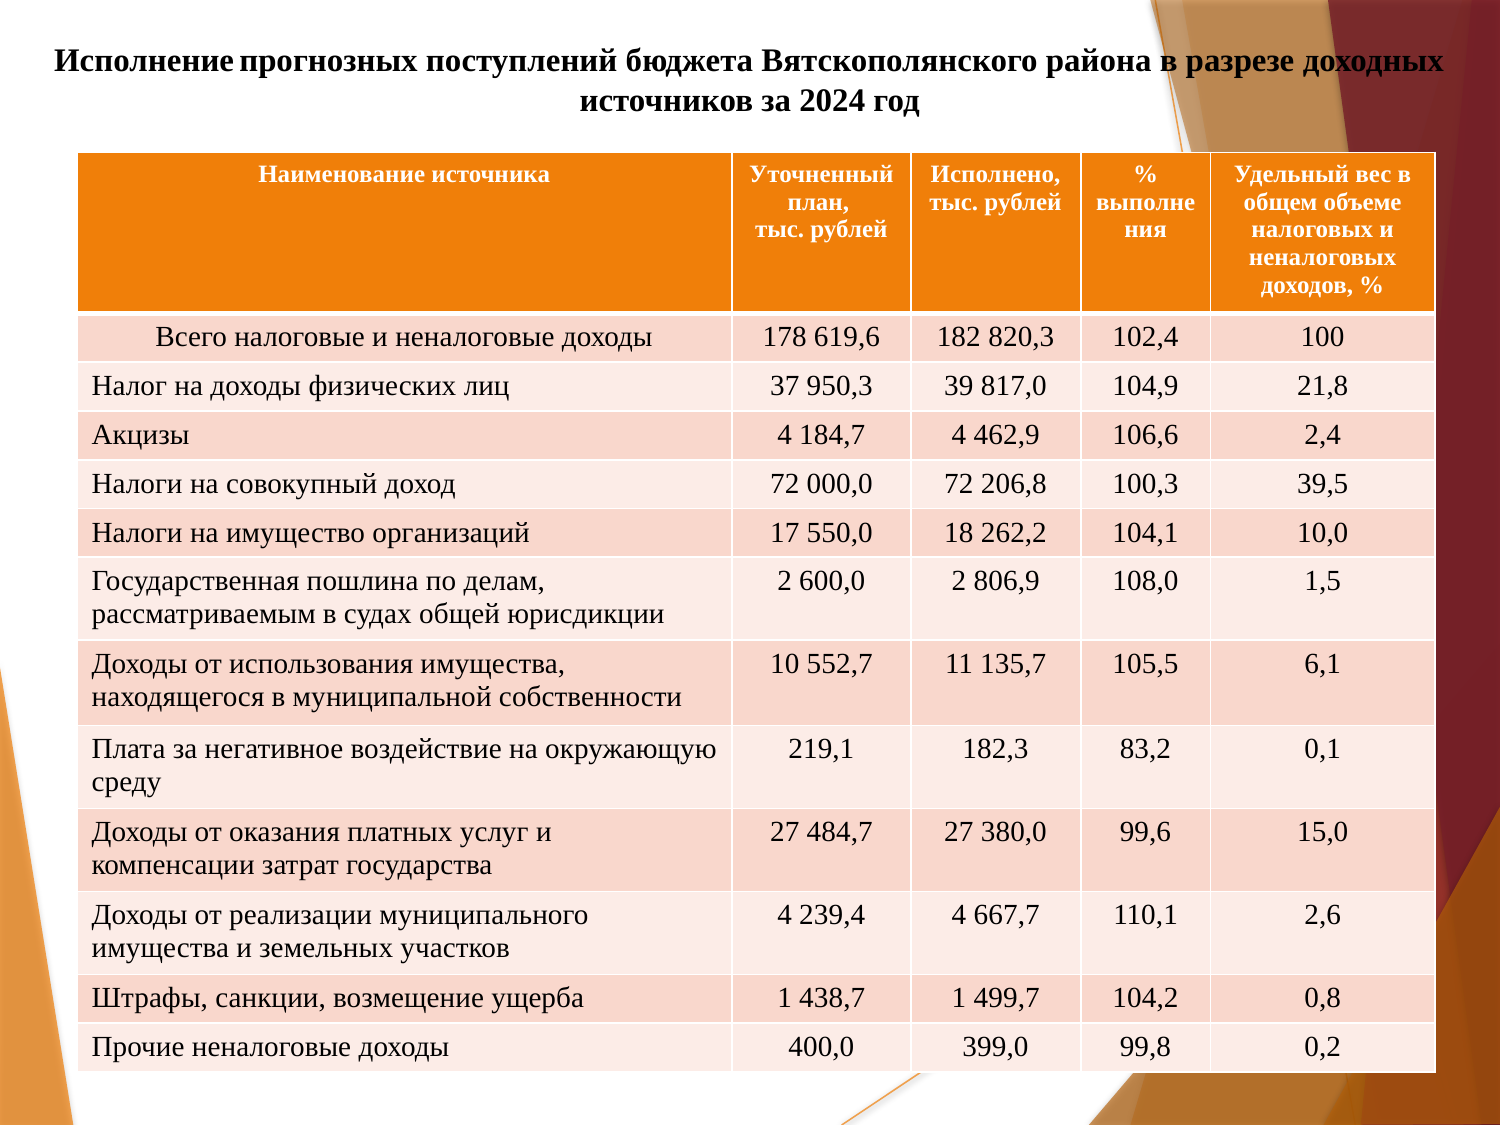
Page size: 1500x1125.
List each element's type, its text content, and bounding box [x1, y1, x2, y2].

table_header Исполнено, тыс. рублей [912, 153, 1080, 311]
table_cell 399,0 [912, 1024, 1080, 1071]
table_cell 2 600,0 [733, 558, 910, 639]
table_cell 39,5 [1211, 461, 1434, 508]
table_cell 102,4 [1082, 316, 1210, 361]
table_cell 108,0 [1082, 558, 1210, 639]
table_cell 27 484,7 [733, 809, 910, 891]
table_header Наименование источника [78, 153, 731, 311]
table_header % выполнения [1082, 153, 1210, 311]
table_cell 106,6 [1082, 412, 1210, 459]
table_cell 10,0 [1211, 509, 1434, 556]
table_cell 37 950,3 [733, 363, 910, 410]
table_cell 1 438,7 [733, 975, 910, 1022]
table_cell 100 [1211, 316, 1434, 361]
table_header Уточненный план, тыс. рублей [733, 153, 910, 311]
table_cell Налог на доходы физических лиц [78, 363, 731, 410]
table_cell Акцизы [78, 412, 731, 459]
table_cell 110,1 [1082, 892, 1210, 974]
table_cell 2,4 [1211, 412, 1434, 459]
table_cell 10 552,7 [733, 641, 910, 725]
table_cell 0,1 [1211, 726, 1434, 808]
table_cell 1,5 [1211, 558, 1434, 639]
table_cell 2,6 [1211, 892, 1434, 974]
table_cell 0,2 [1211, 1024, 1434, 1071]
table_cell 400,0 [733, 1024, 910, 1071]
table_cell 4 239,4 [733, 892, 910, 974]
table_cell Налоги на имущество организаций [78, 509, 731, 556]
table_cell Налоги на совокупный доход [78, 461, 731, 508]
table_cell 1 499,7 [912, 975, 1080, 1022]
table_cell 15,0 [1211, 809, 1434, 891]
table_cell 18 262,2 [912, 509, 1080, 556]
table_cell 39 817,0 [912, 363, 1080, 410]
table_cell 6,1 [1211, 641, 1434, 725]
table_cell 99,6 [1082, 809, 1210, 891]
title Исполнение прогнозных поступлений бюджета Вятскополянского района в разрезе доходных источников за 2024 год [0, 30, 1500, 126]
table_cell 4 184,7 [733, 412, 910, 459]
table_cell 104,1 [1082, 509, 1210, 556]
table_cell 104,2 [1082, 975, 1210, 1022]
table_cell Доходы от использования имущества, находящегося в муниципальной собственности [78, 641, 731, 725]
table_cell Прочие неналоговые доходы [78, 1024, 731, 1071]
table_cell Доходы от оказания платных услуг и компенсации затрат государства [78, 809, 731, 891]
table_cell 178 619,6 [733, 316, 910, 361]
table_cell 99,8 [1082, 1024, 1210, 1071]
table_cell 4 462,9 [912, 412, 1080, 459]
table_cell 72 206,8 [912, 461, 1080, 508]
table_cell 100,3 [1082, 461, 1210, 508]
table_cell Плата за негативное воздействие на окружающую среду [78, 726, 731, 808]
table_cell Всего налоговые и неналоговые доходы [78, 316, 731, 361]
table_cell 21,8 [1211, 363, 1434, 410]
table_cell 104,9 [1082, 363, 1210, 410]
table_cell 17 550,0 [733, 509, 910, 556]
table_cell 2 806,9 [912, 558, 1080, 639]
table_cell 182 820,3 [912, 316, 1080, 361]
table_cell 72 000,0 [733, 461, 910, 508]
table_cell 105,5 [1082, 641, 1210, 725]
table_cell 11 135,7 [912, 641, 1080, 725]
table_cell 182,3 [912, 726, 1080, 808]
table_cell Доходы от реализации муниципального имущества и земельных участков [78, 892, 731, 974]
table_cell Государственная пошлина по делам, рассматриваемым в судах общей юрисдикции [78, 558, 731, 639]
table_cell 27 380,0 [912, 809, 1080, 891]
table_cell 4 667,7 [912, 892, 1080, 974]
table_cell Штрафы, санкции, возмещение ущерба [78, 975, 731, 1022]
table_cell 0,8 [1211, 975, 1434, 1022]
table_cell 219,1 [733, 726, 910, 808]
table_cell 83,2 [1082, 726, 1210, 808]
table_header Удельный вес в общем объеме налоговых и неналоговых доходов, % [1211, 153, 1434, 311]
